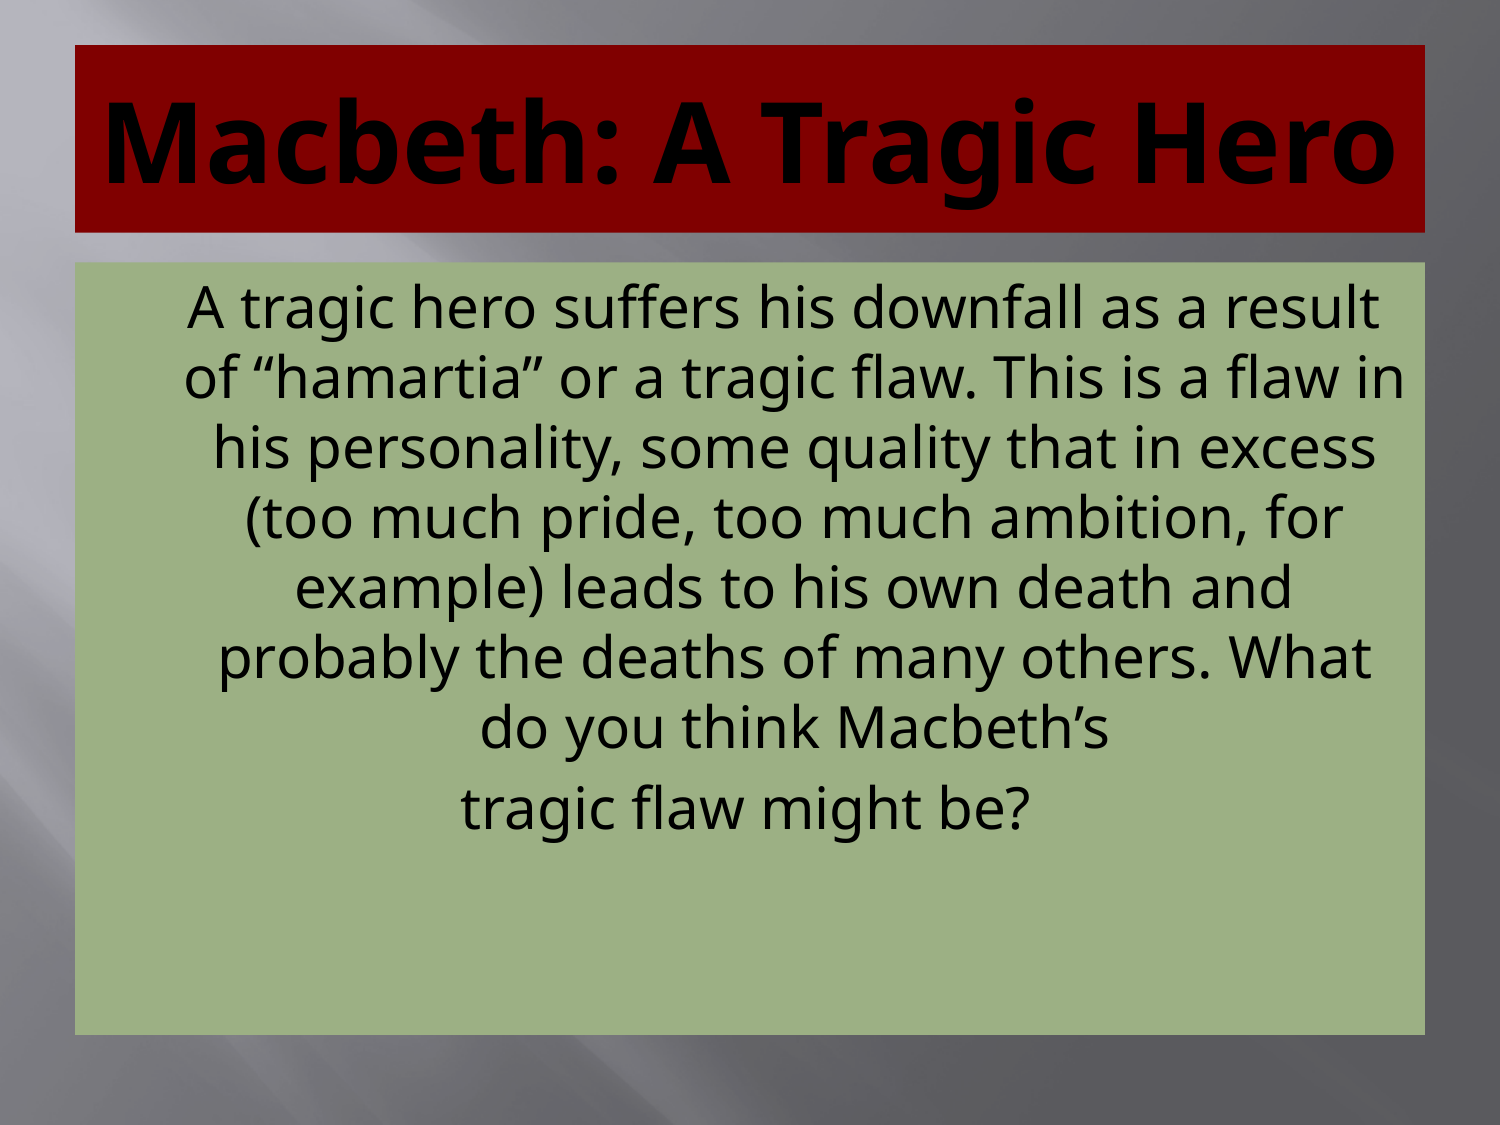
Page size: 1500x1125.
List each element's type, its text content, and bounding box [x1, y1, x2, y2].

list A tragic hero suffers his downfall as a result of “hamartia” or a tragic flaw. This is a flaw in his personality, some quality that in excess (too much pride, too much ambition, for example) leads to his own death and probably the deaths of many others. What do you think Macbeth’s tragic flaw might be? [75, 262, 1425, 1035]
title Macbeth: A Tragic Hero [75, 45, 1425, 233]
